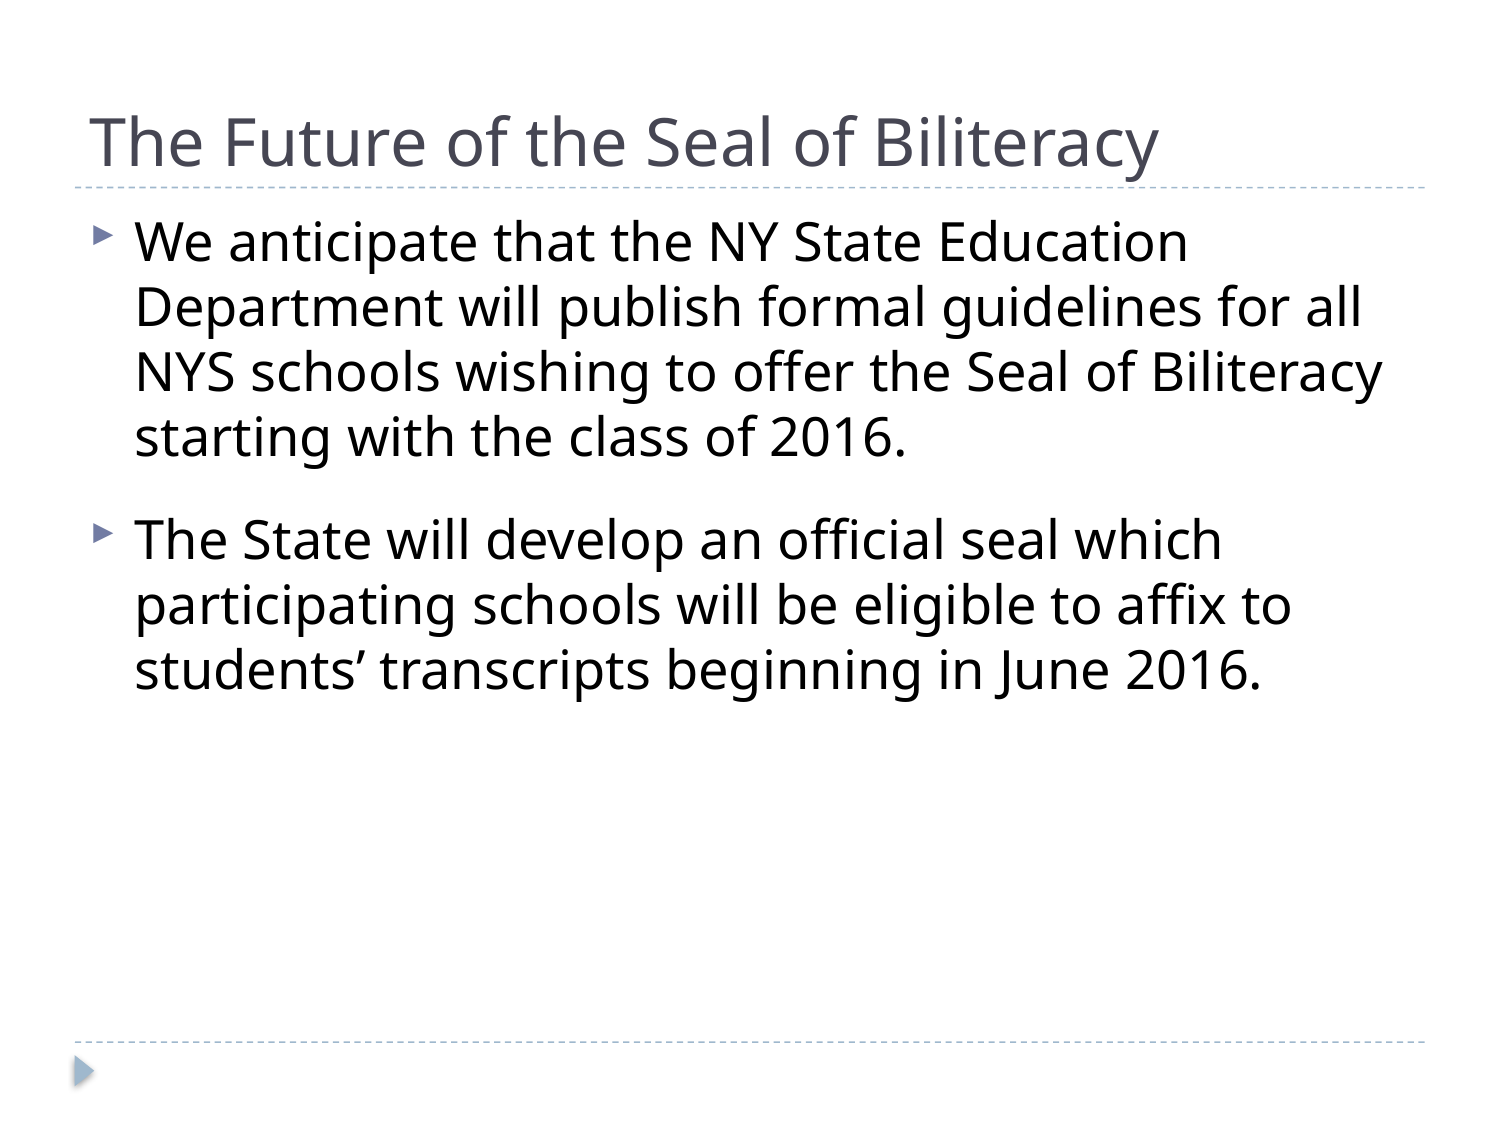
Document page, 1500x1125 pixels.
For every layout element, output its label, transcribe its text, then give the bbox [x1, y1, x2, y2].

list We anticipate that the NY State Education Department will publish formal guidelines for all NYS schools wishing to offer the Seal of Biliteracy starting with the class of 2016. The State will develop an official seal which participating schools will be eligible to affix to students’ transcripts beginning in June 2016. [75, 200, 1425, 1010]
title The Future of the Seal of Biliteracy [75, 37, 1425, 188]
